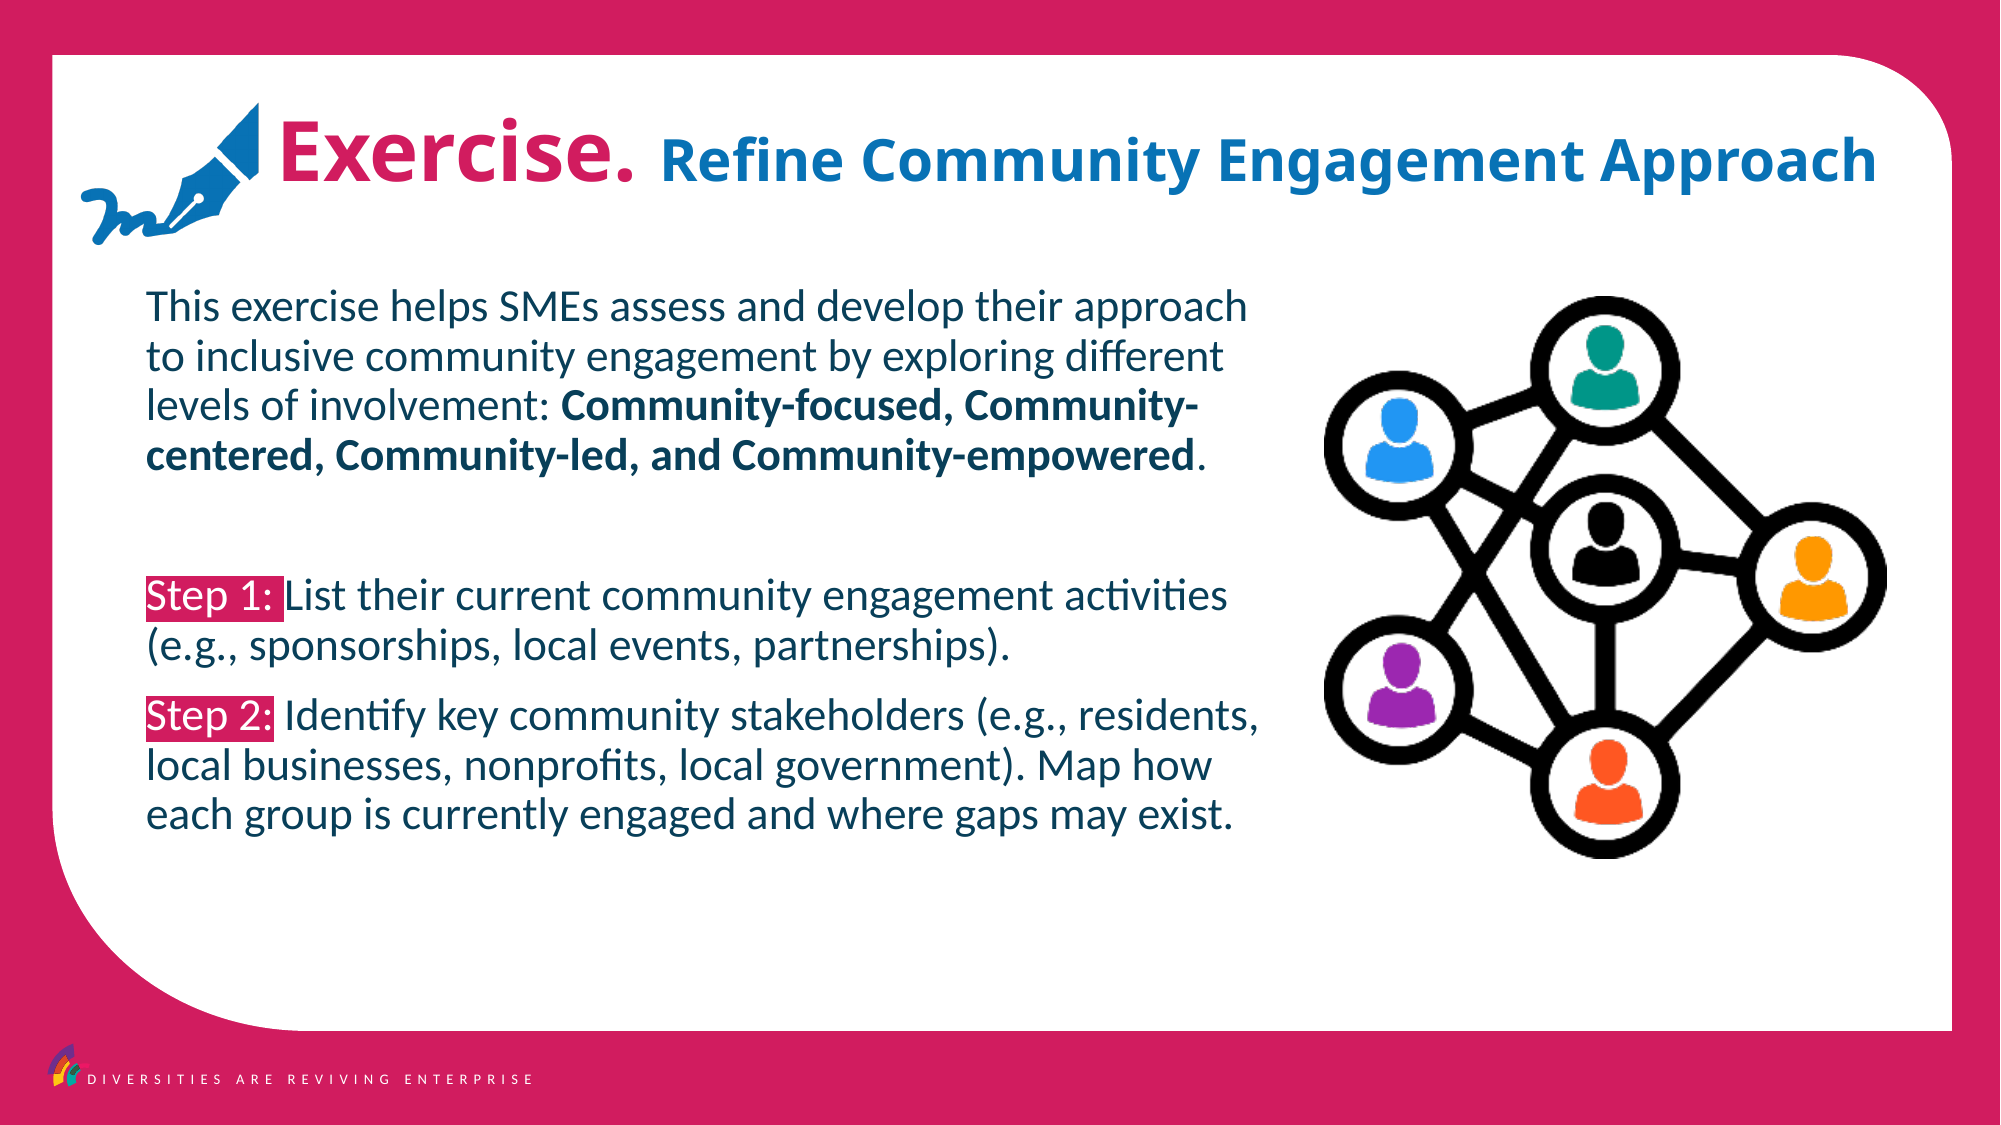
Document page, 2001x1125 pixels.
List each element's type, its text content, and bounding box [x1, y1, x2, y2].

list This exercise helps SMEs assess and develop their approach to inclusive community engagement by exploring different levels of involvement: Community-focused, Community-centered, Community-led, and Community-empowered. Step 1: List their current community engagement activities (e.g., sponsorships, local events, partnerships). Step 2: Identify key community stakeholders (e.g., residents, local businesses, nonprofits, local government). Map how each group is currently engaged and where gaps may exist. [130, 275, 1288, 907]
list Exercise. Refine Community Engagement Approach [262, 90, 2000, 223]
picture [1324, 296, 1887, 859]
picture [77, 83, 262, 268]
